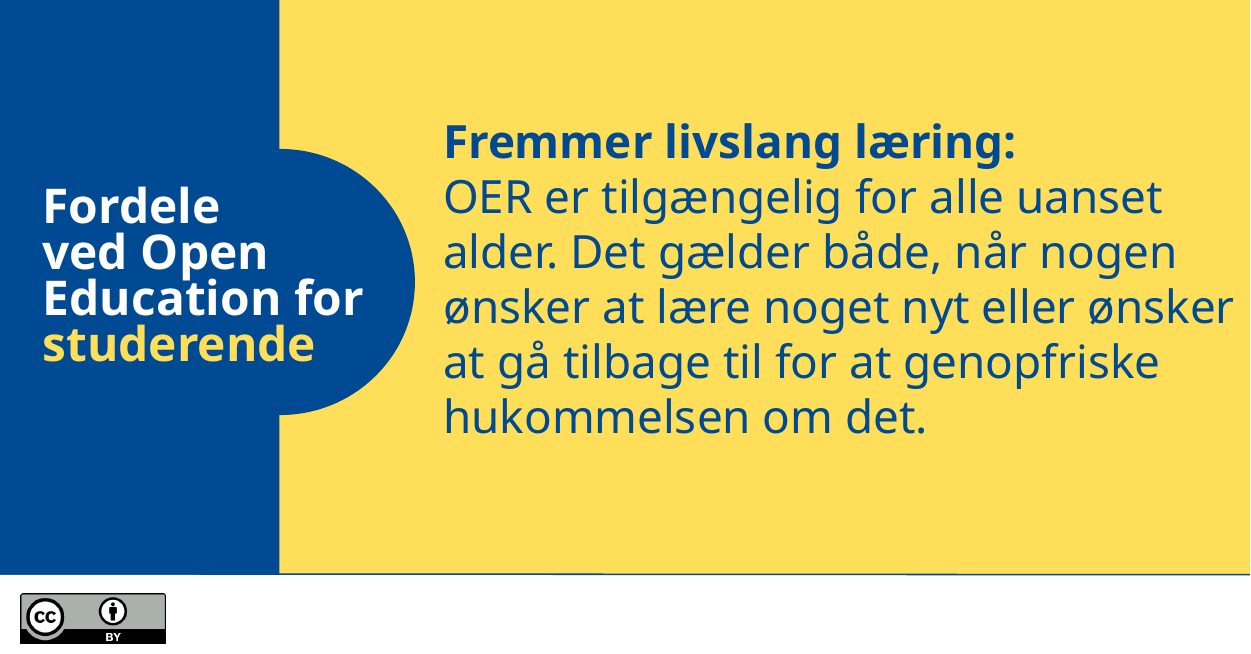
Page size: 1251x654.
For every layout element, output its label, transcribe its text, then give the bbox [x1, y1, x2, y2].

text_box [0, 0, 280, 573]
text_box [206, 148, 355, 171]
text_box Fremmer livslang læring: OER er tilgængelig for alle uanset alder. Det gælder både, når nogen ønsker at lære noget nyt eller ønsker at gå tilbage til for at genopfriske hukommelsen om det. [428, 97, 1250, 458]
text_box [0, 582, 1250, 654]
text_box Fordele ved Open Education for studerende [27, 171, 415, 386]
picture [20, 592, 166, 645]
text_box [196, 386, 365, 416]
